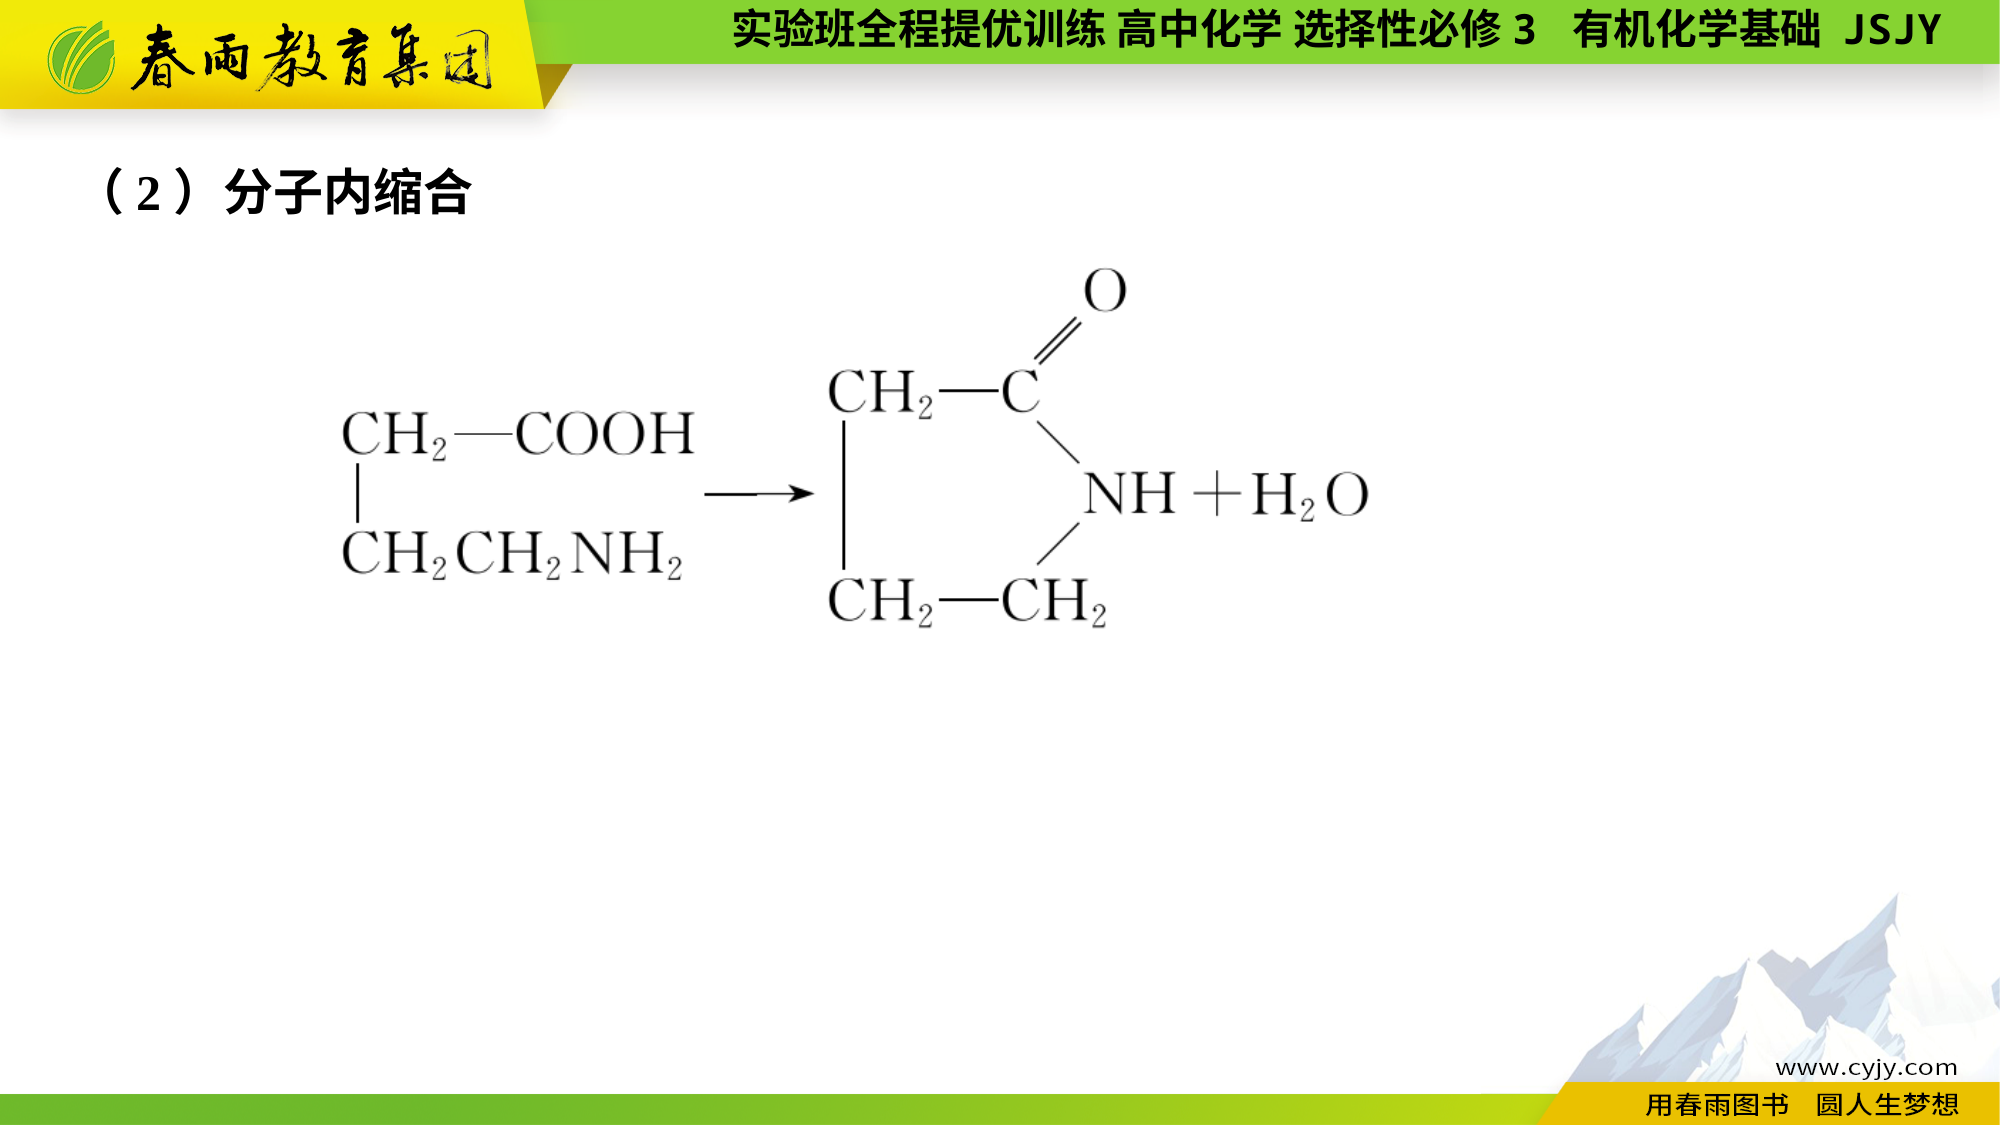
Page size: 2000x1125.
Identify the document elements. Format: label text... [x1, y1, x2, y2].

list （2）分子内缩合 [59, 122, 1944, 217]
picture [0, 0, 2000, 1125]
